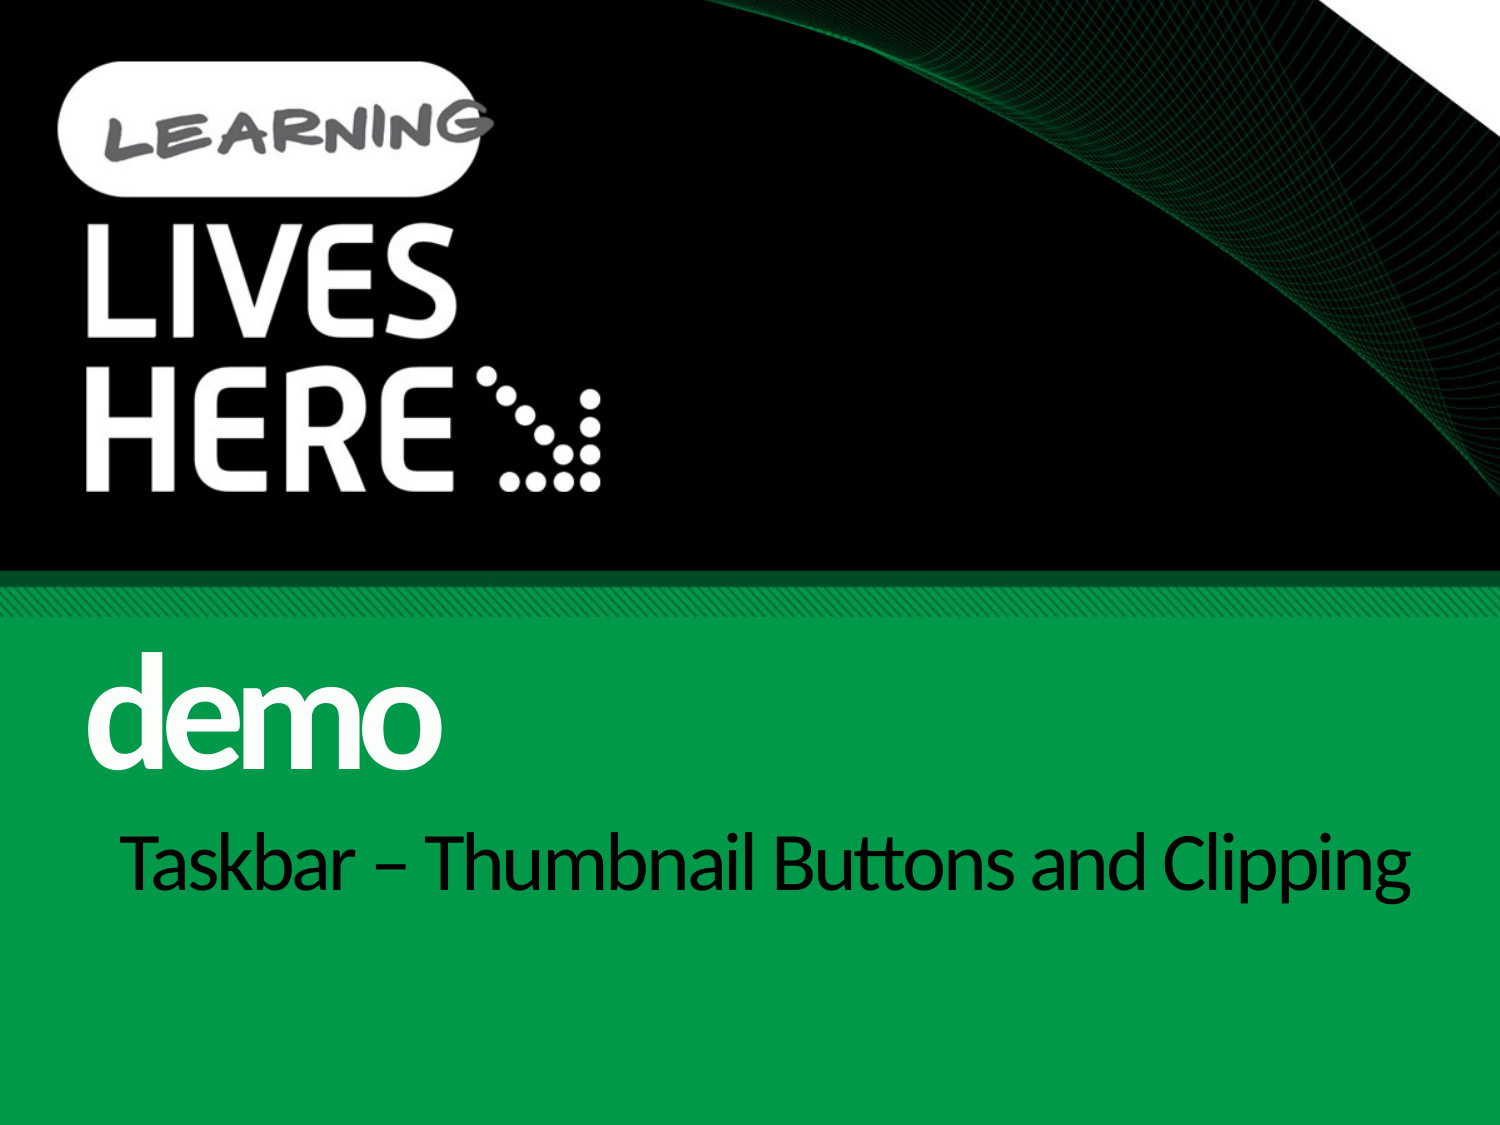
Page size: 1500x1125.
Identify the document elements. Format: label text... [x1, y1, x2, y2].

title Taskbar – Thumbnail Buttons and Clipping [119, 818, 1427, 943]
picture [0, 0, 1500, 1125]
list demo [83, 625, 1344, 800]
